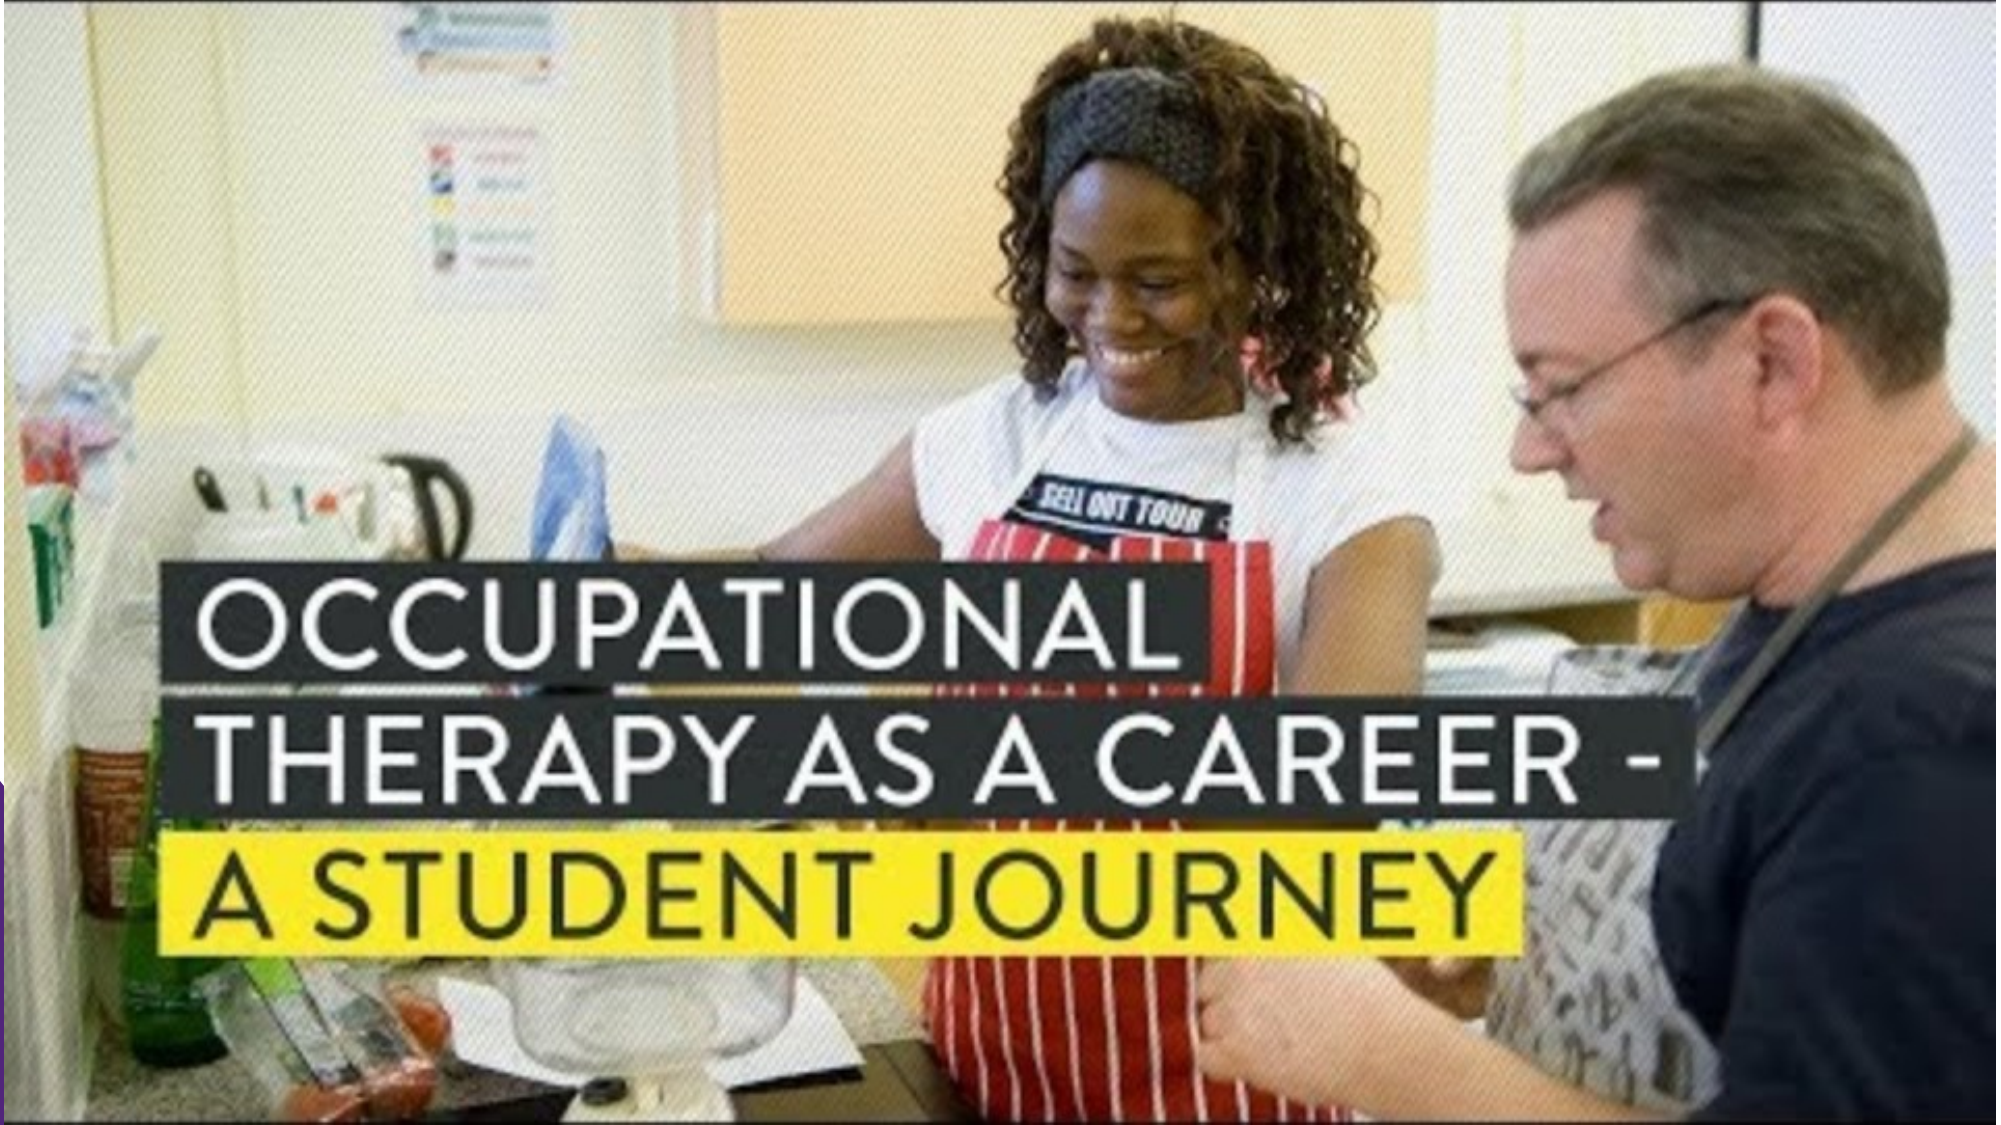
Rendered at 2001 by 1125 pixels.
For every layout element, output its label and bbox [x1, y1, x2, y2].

text_box [3, 0, 1997, 1125]
